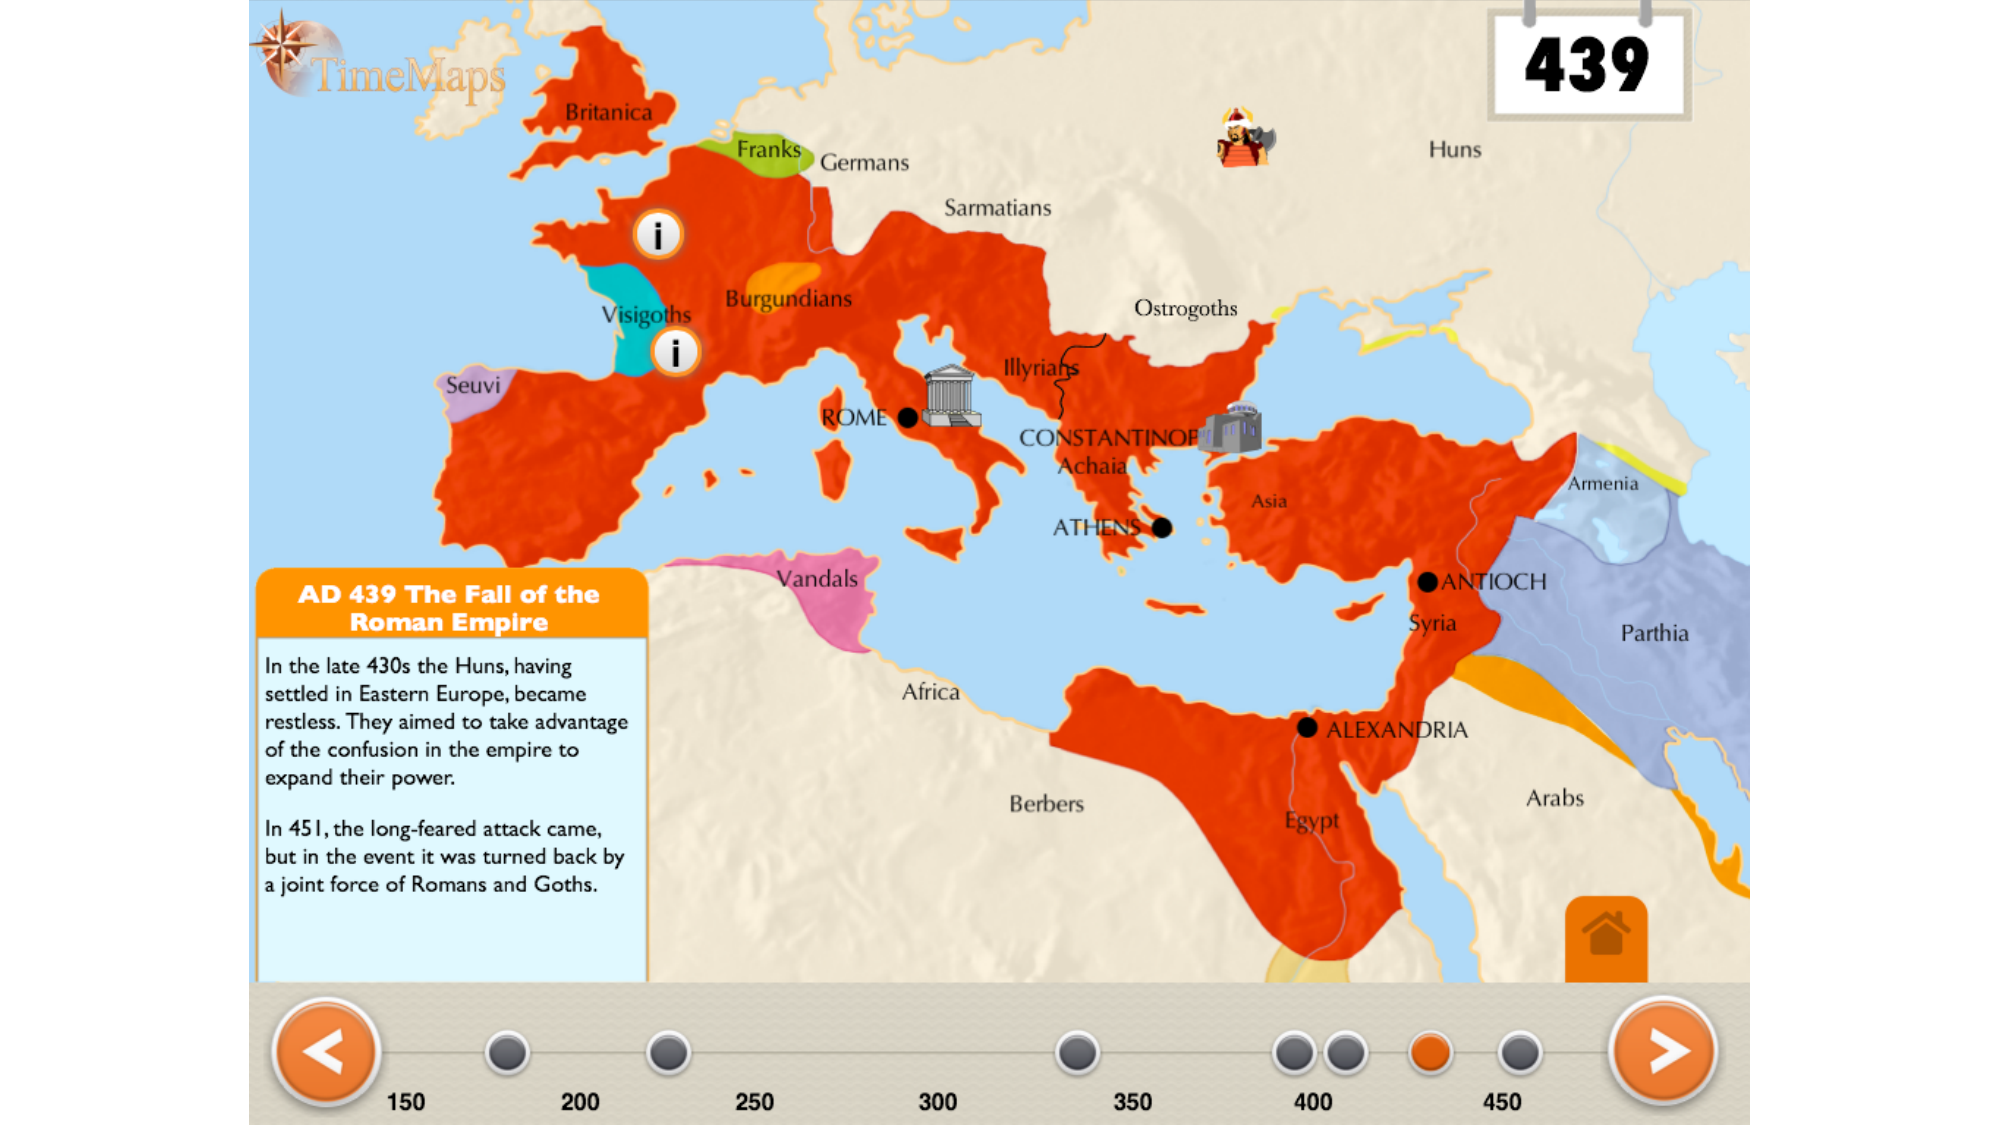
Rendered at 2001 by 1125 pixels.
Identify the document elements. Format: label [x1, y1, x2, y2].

picture [249, 0, 1750, 1125]
